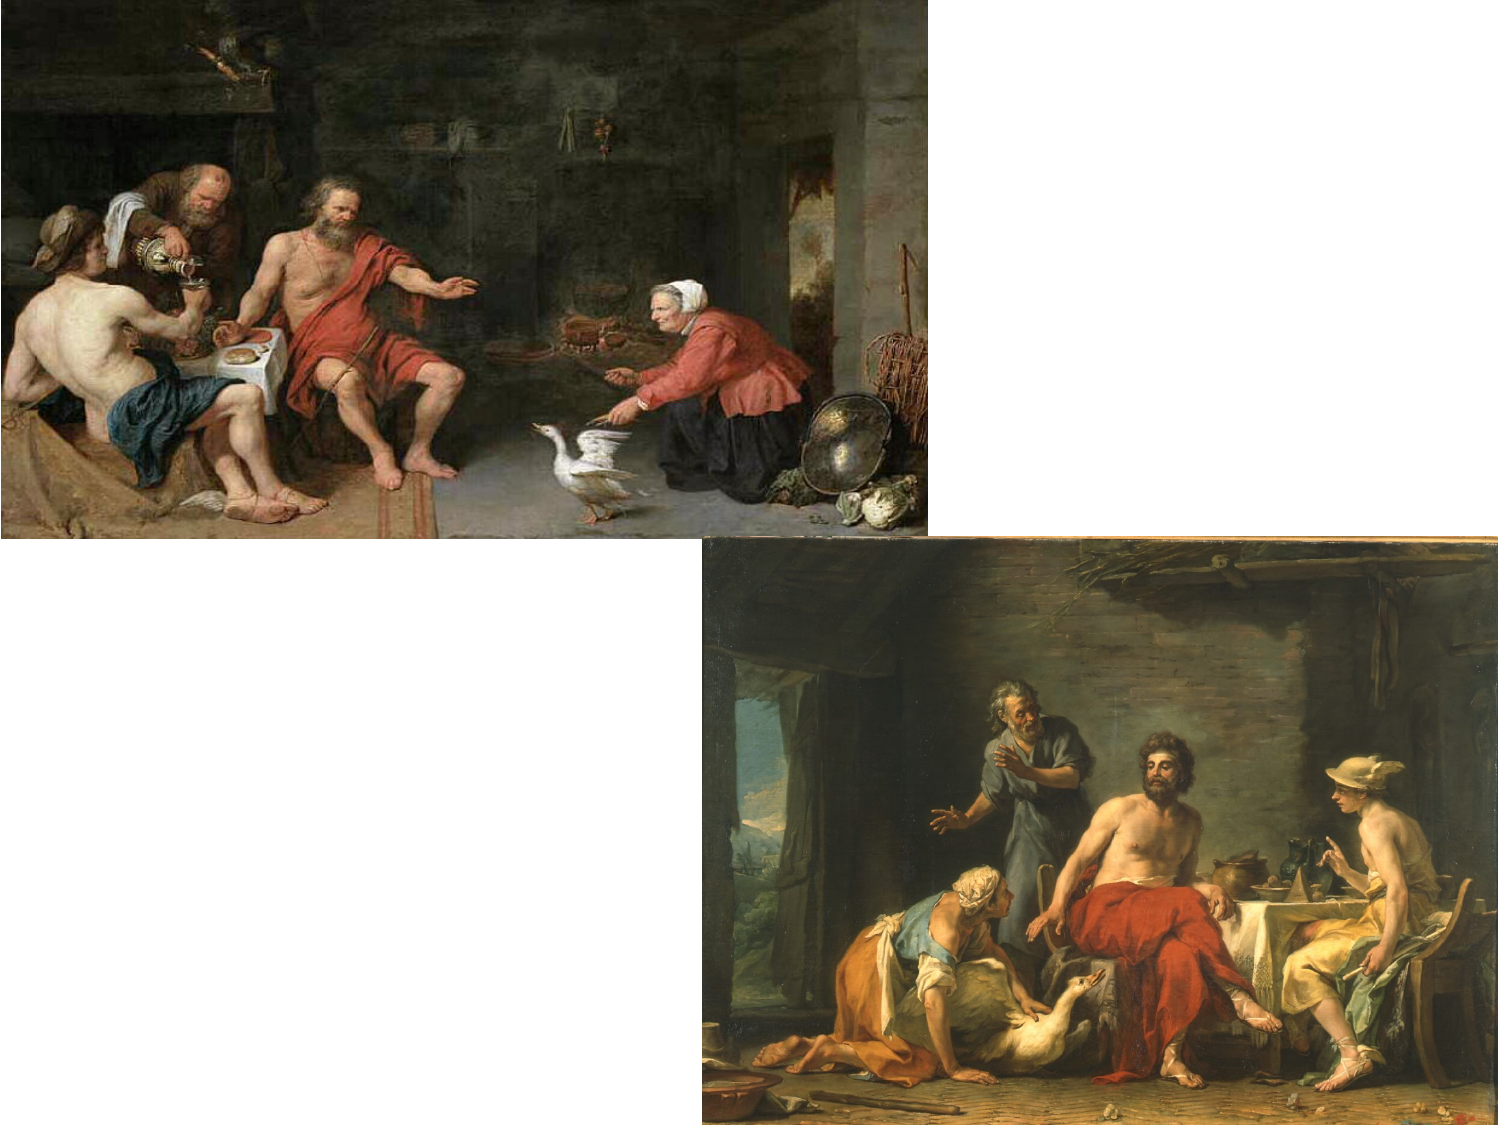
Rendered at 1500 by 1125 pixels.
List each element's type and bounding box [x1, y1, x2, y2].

picture [1, 0, 928, 540]
list [702, 535, 1498, 1125]
